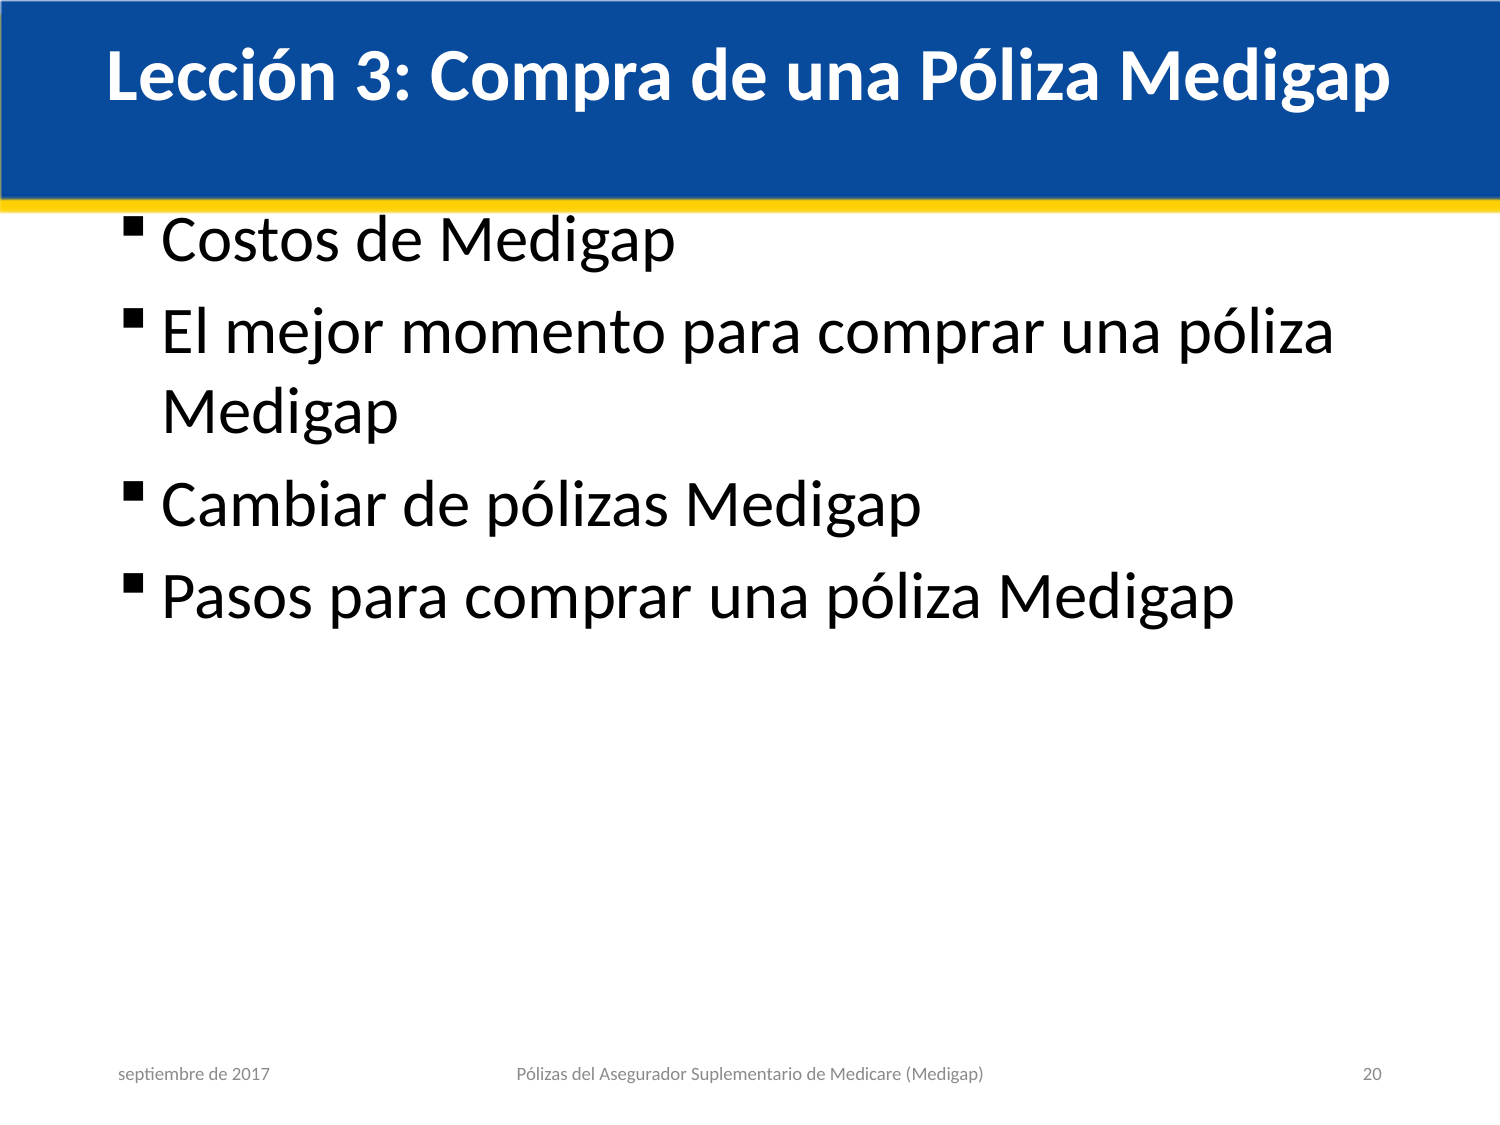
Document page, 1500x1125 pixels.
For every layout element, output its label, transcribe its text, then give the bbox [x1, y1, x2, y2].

picture [0, 150, 1500, 1125]
title Lección 3: Compra de una Póliza Medigap [0, 1, 1500, 150]
footer Pólizas del Asegurador Suplementario de Medicare (Medigap) [496, 1042, 1004, 1103]
slide_number septiembre de 2017 [103, 1042, 441, 1103]
list Costos de Medigap El mejor momento para comprar una póliza Medigap Cambiar de pólizas Medigap Pasos para comprar una póliza Medigap [103, 186, 1397, 1014]
slide_number 20 [1059, 1042, 1397, 1103]
